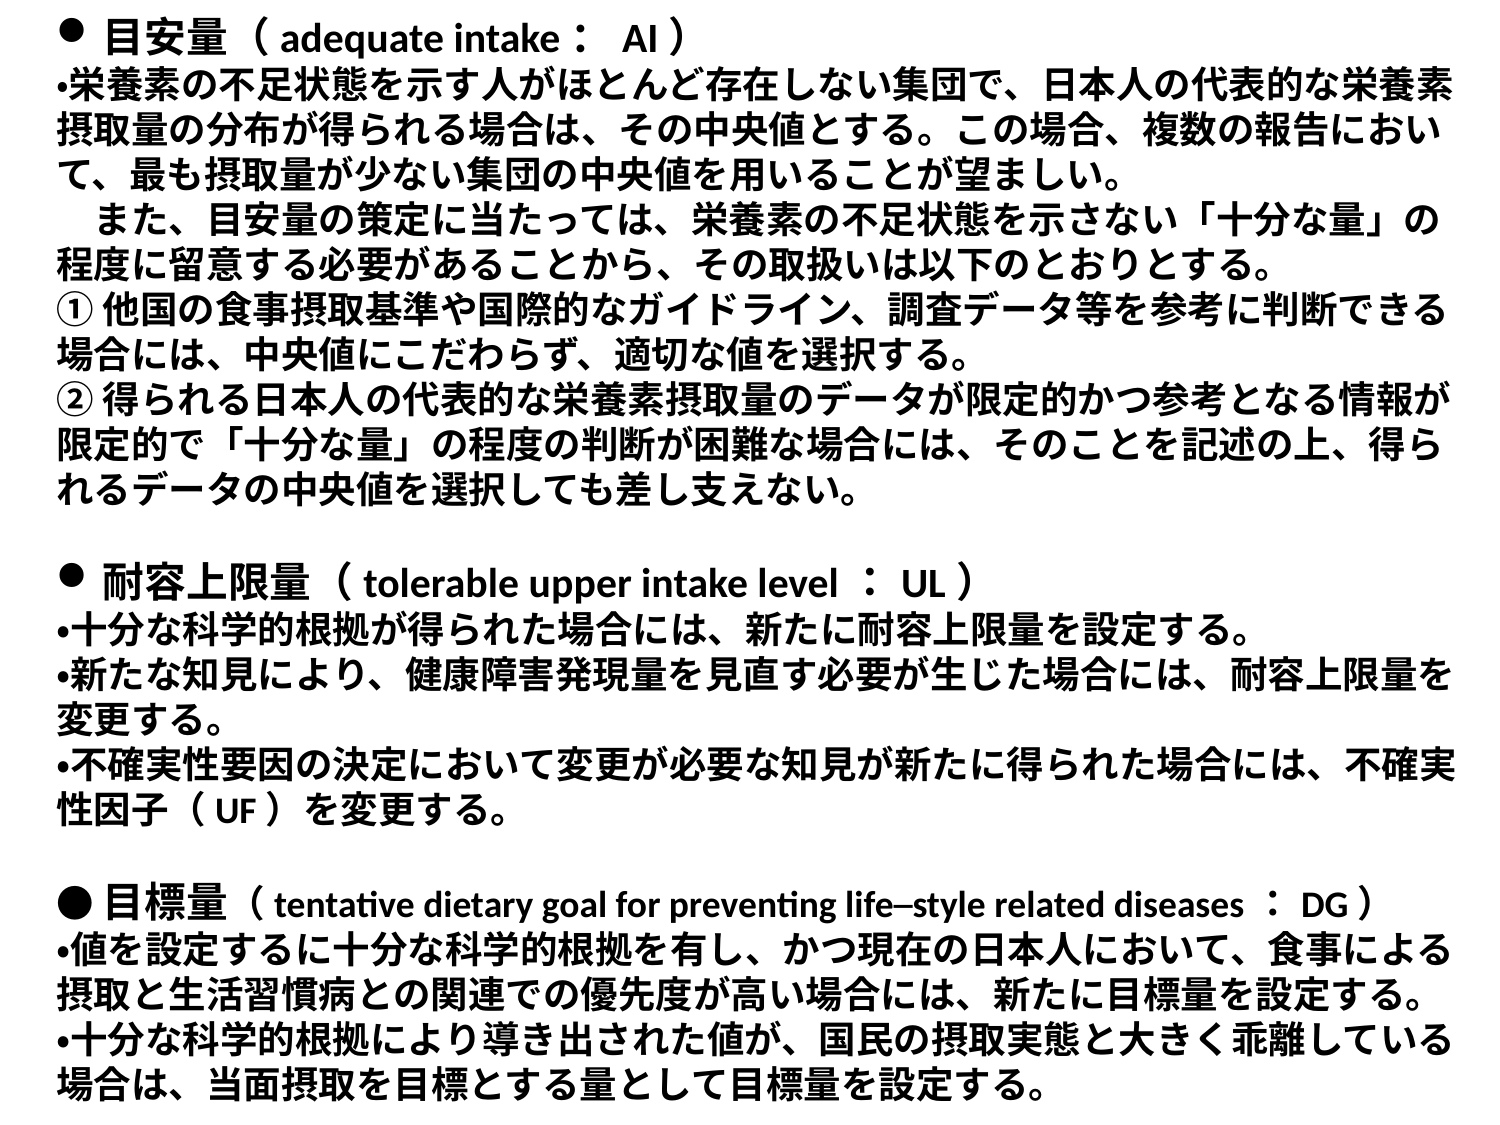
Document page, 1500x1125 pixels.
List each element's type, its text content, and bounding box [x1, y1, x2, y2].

text_box 目安量（adequate intake：AI） ・栄養素の不足状態を示す人がほとんど存在しない集団で、日本人の代表的な栄養素摂取量の分布が得られる場合は、その中央値とする。この場合、複数の報告において、最も摂取量が少ない集団の中央値を用いることが望ましい。 また、目安量の策定に当たっては、栄養素の不足状態を示さない「十分な量」の程度に留意する必要があることから、その取扱いは以下のとおりとする。 ①他国の食事摂取基準や国際的なガイドライン、調査データ等を参考に判断できる場合には、中央値にこだわらず、適切な値を選択する。 ②得られる日本人の代表的な栄養素摂取量のデータが限定的かつ参考となる情報が限定的で「十分な量」の程度の判断が困難な場合には、そのことを記述の上、得られるデータの中央値を選択しても差し支えない。 耐容上限量（tolerable upper intake level：UL） ・十分な科学的根拠が得られた場合には、新たに耐容上限量を設定する。 ・新たな知見により、健康障害発現量を見直す必要が生じた場合には、耐容上限量を変更する。 ・不確実性要因の決定において変更が必要な知見が新たに得られた場合には、不確実性因子（UF）を変更する。 ●目標量（tentative dietary goal for preventing life─style related diseases：DG） ・値を設定するに十分な科学的根拠を有し、かつ現在の日本人において、食事による摂取と生活習慣病との関連での優先度が高い場合には、新たに目標量を設定する。 ・十分な科学的根拠により導き出された値が、国民の摂取実態と大きく乖離している場合は、当面摂取を目標とする量として目標量を設定する。 [41, 3, 1483, 1113]
